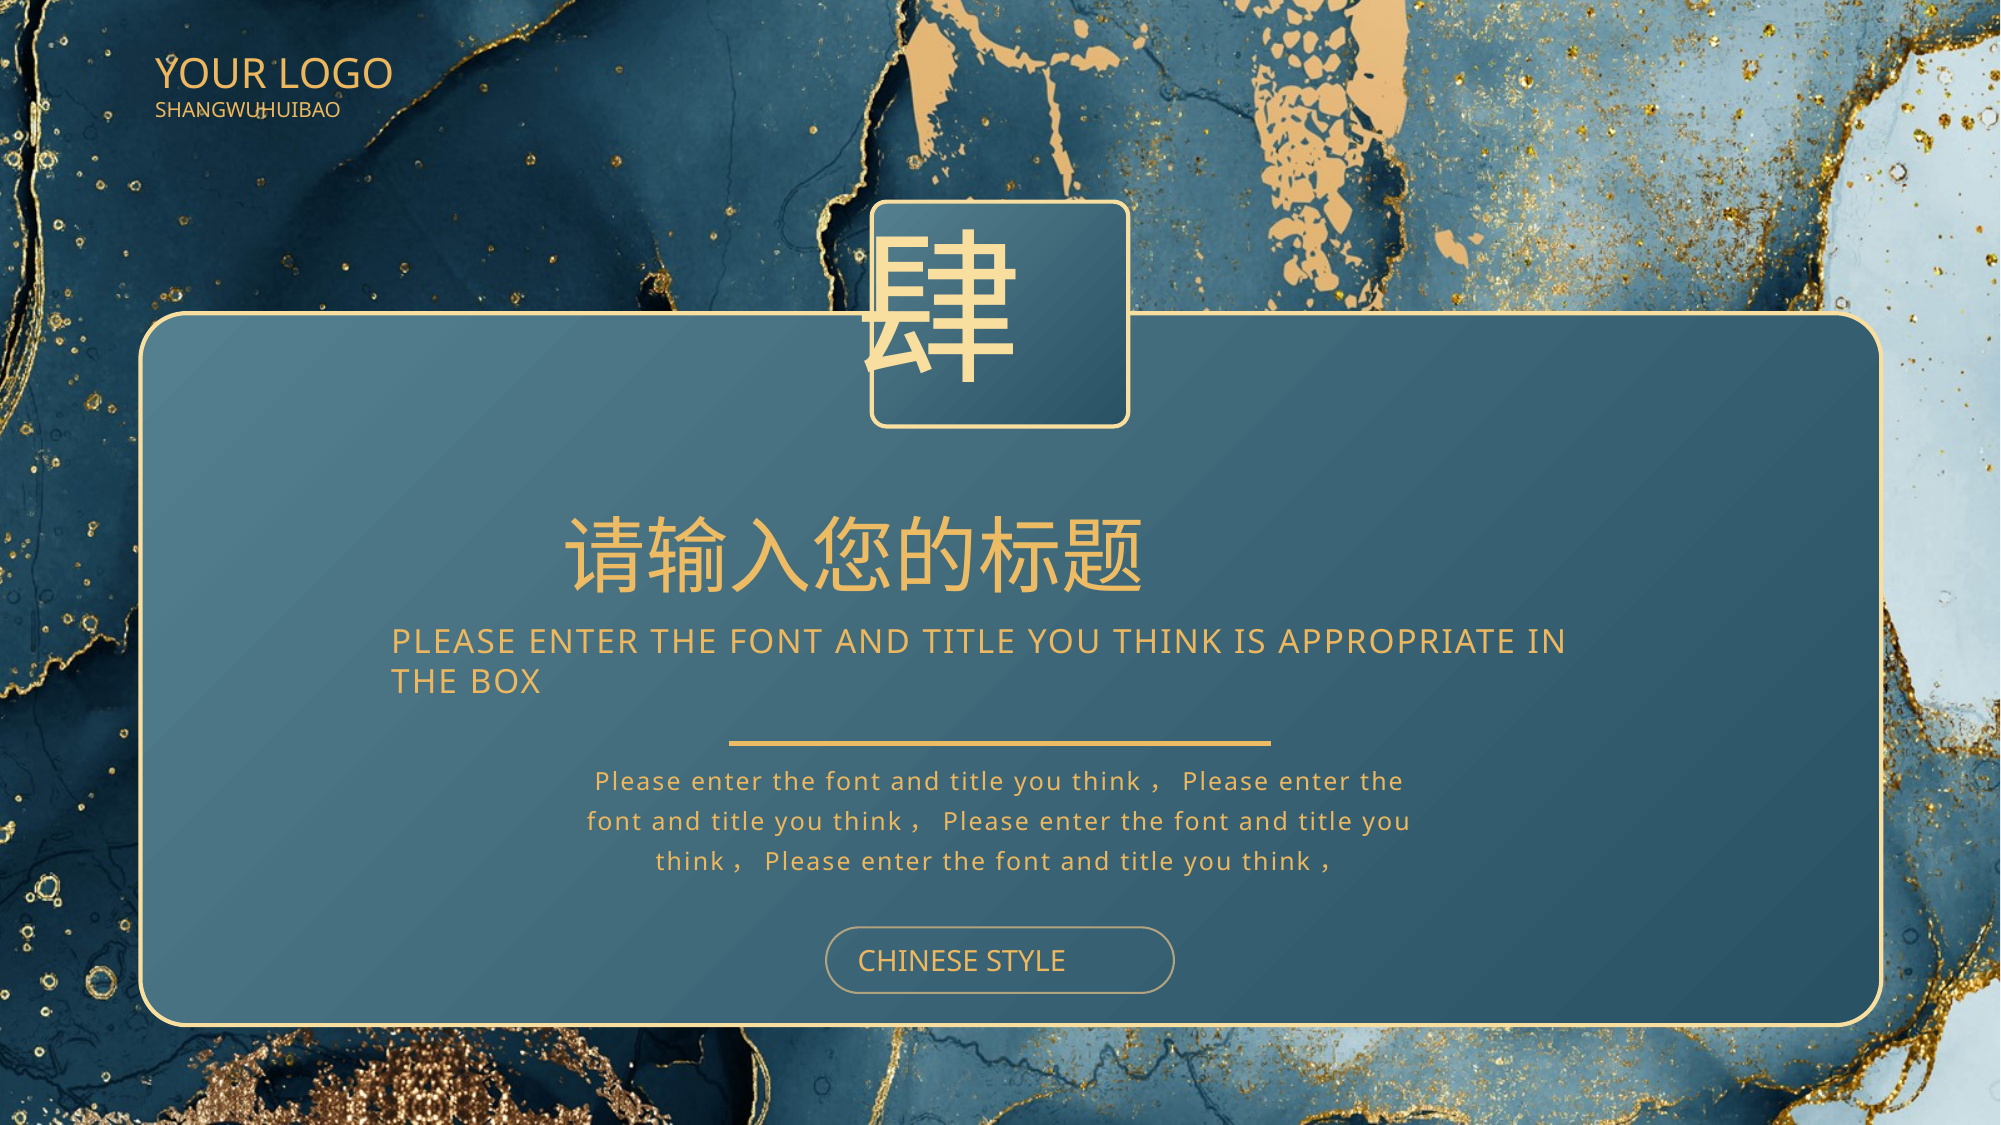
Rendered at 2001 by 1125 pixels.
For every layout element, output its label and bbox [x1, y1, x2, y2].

text_box [840, 196, 1160, 427]
text_box [140, 39, 456, 130]
text_box [140, 313, 1882, 1026]
picture [0, 0, 2001, 1125]
